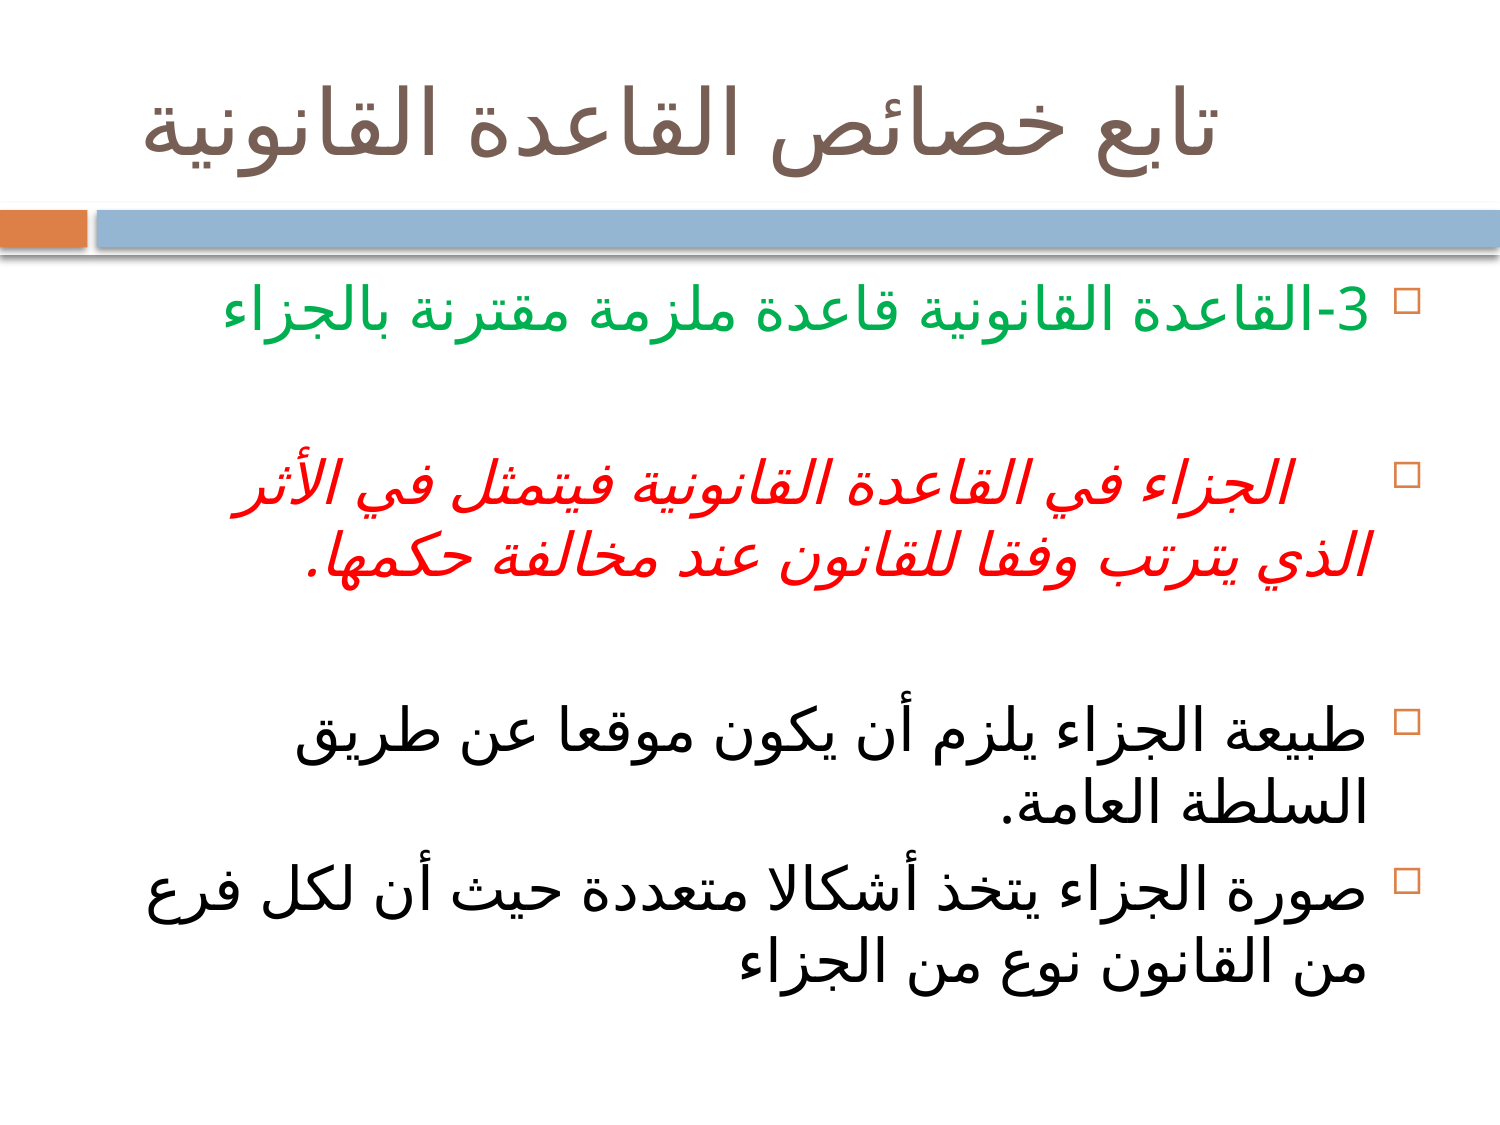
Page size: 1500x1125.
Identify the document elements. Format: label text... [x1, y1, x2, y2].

list 3-القاعدة القانونية قاعدة ملزمة مقترنة بالجزاء الجزاء في القاعدة القانونية فيتمثل في الأثر الذي يترتب وفقا للقانون عند مخالفة حكمها. طبيعة الجزاء يلزم أن يكون موقعا عن طريق السلطة العامة. صورة الجزاء يتخذ أشكالا متعددة حيث أن لكل فرع من القانون نوع من الجزاء [100, 262, 1438, 1000]
title تابع خصائص القاعدة القانونية [100, 37, 1438, 200]
